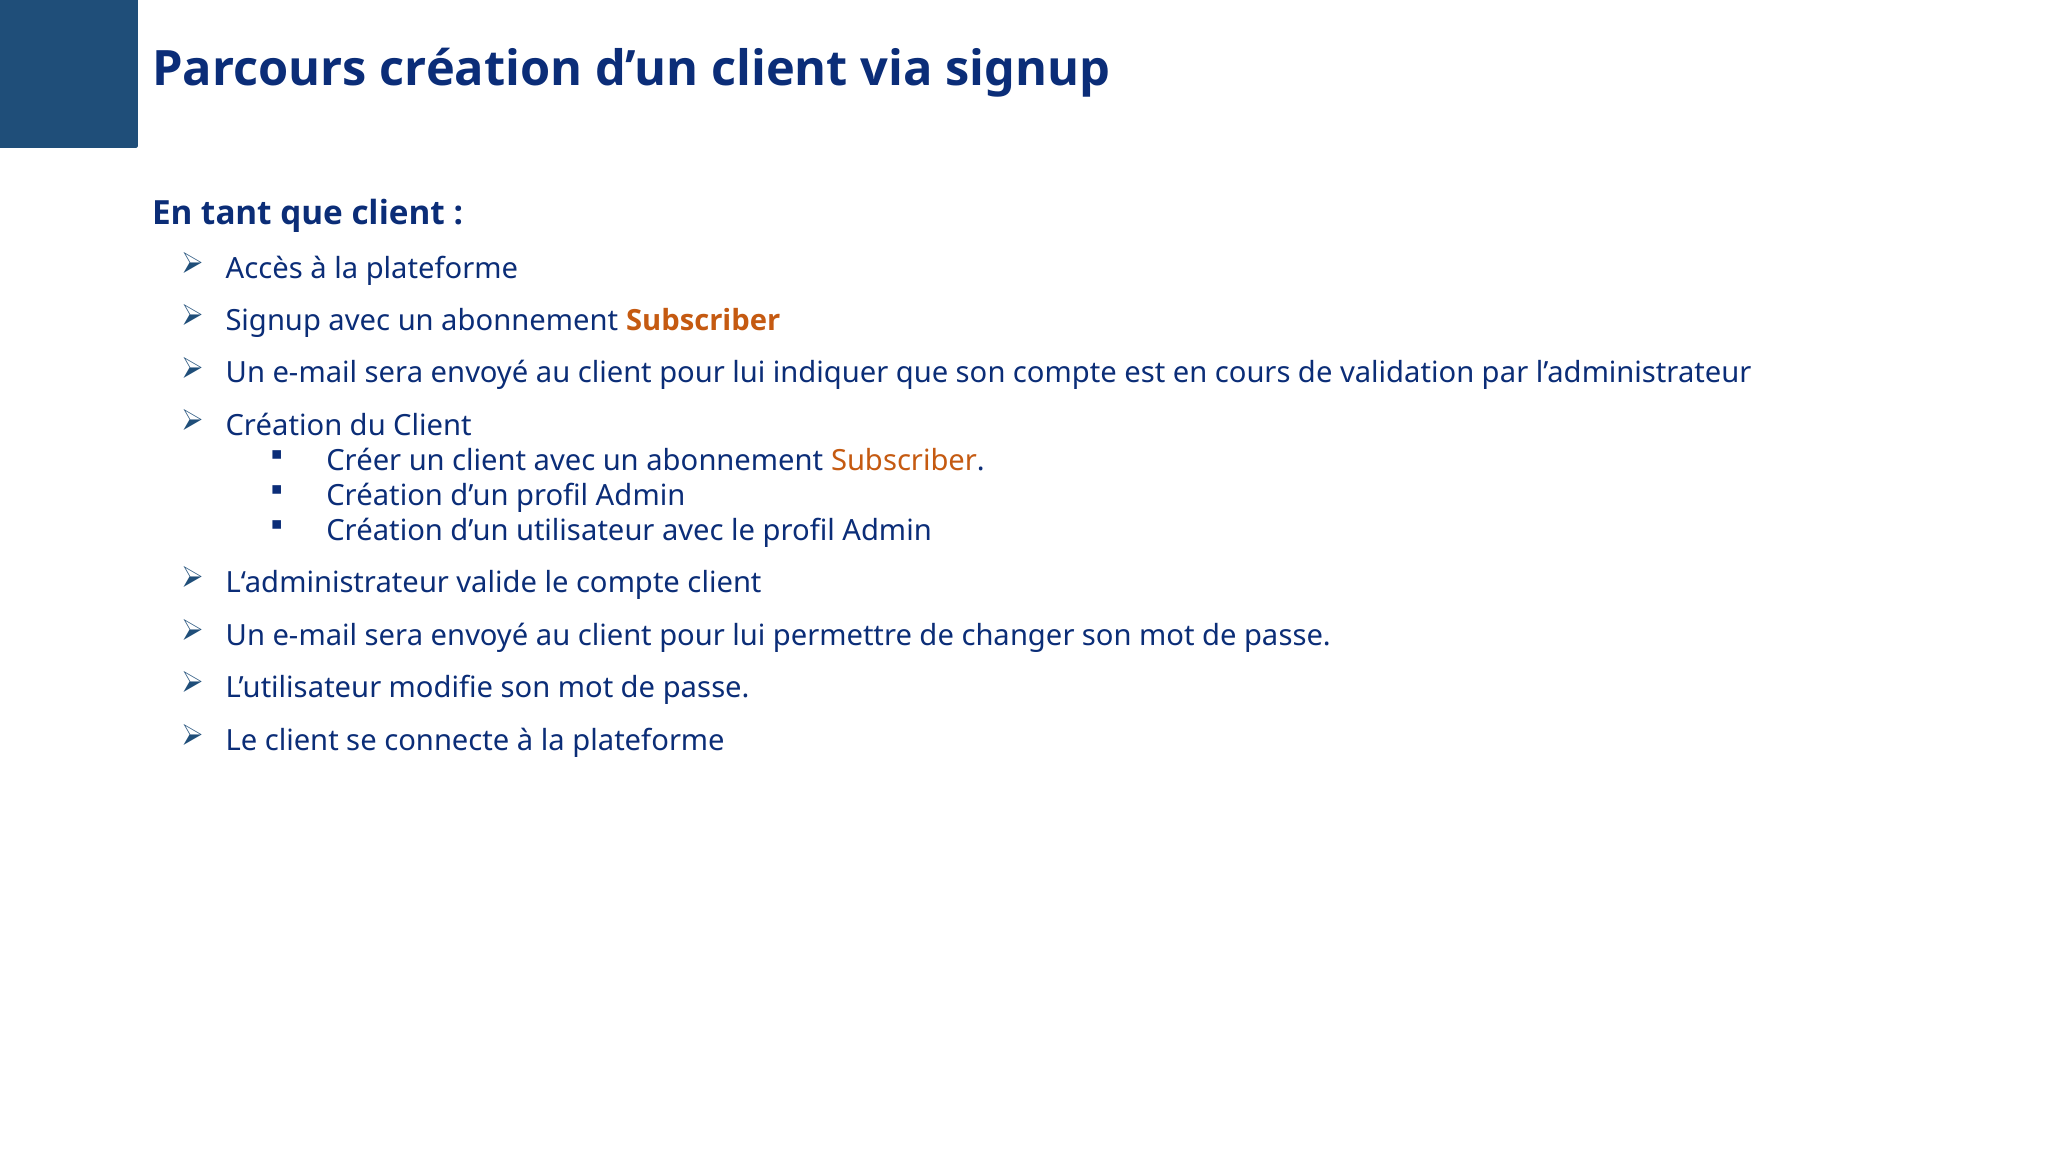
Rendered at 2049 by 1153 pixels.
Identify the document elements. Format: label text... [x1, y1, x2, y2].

title Parcours création d’un client via signup [137, 0, 1929, 139]
list En tant que client : Accès à la plateforme Signup avec un abonnement Subscriber Un e-mail sera envoyé au client pour lui indiquer que son compte est en cours de validation par l’administrateur Création du Client Créer un client avec un abonnement Subscriber. Création d’un profil Admin Création d’un utilisateur avec le profil Admin L‘administrateur valide le compte client Un e-mail sera envoyé au client pour lui permettre de changer son mot de passe. L’utilisateur modifie son mot de passe. Le client se connecte à la plateforme [137, 176, 1915, 1023]
